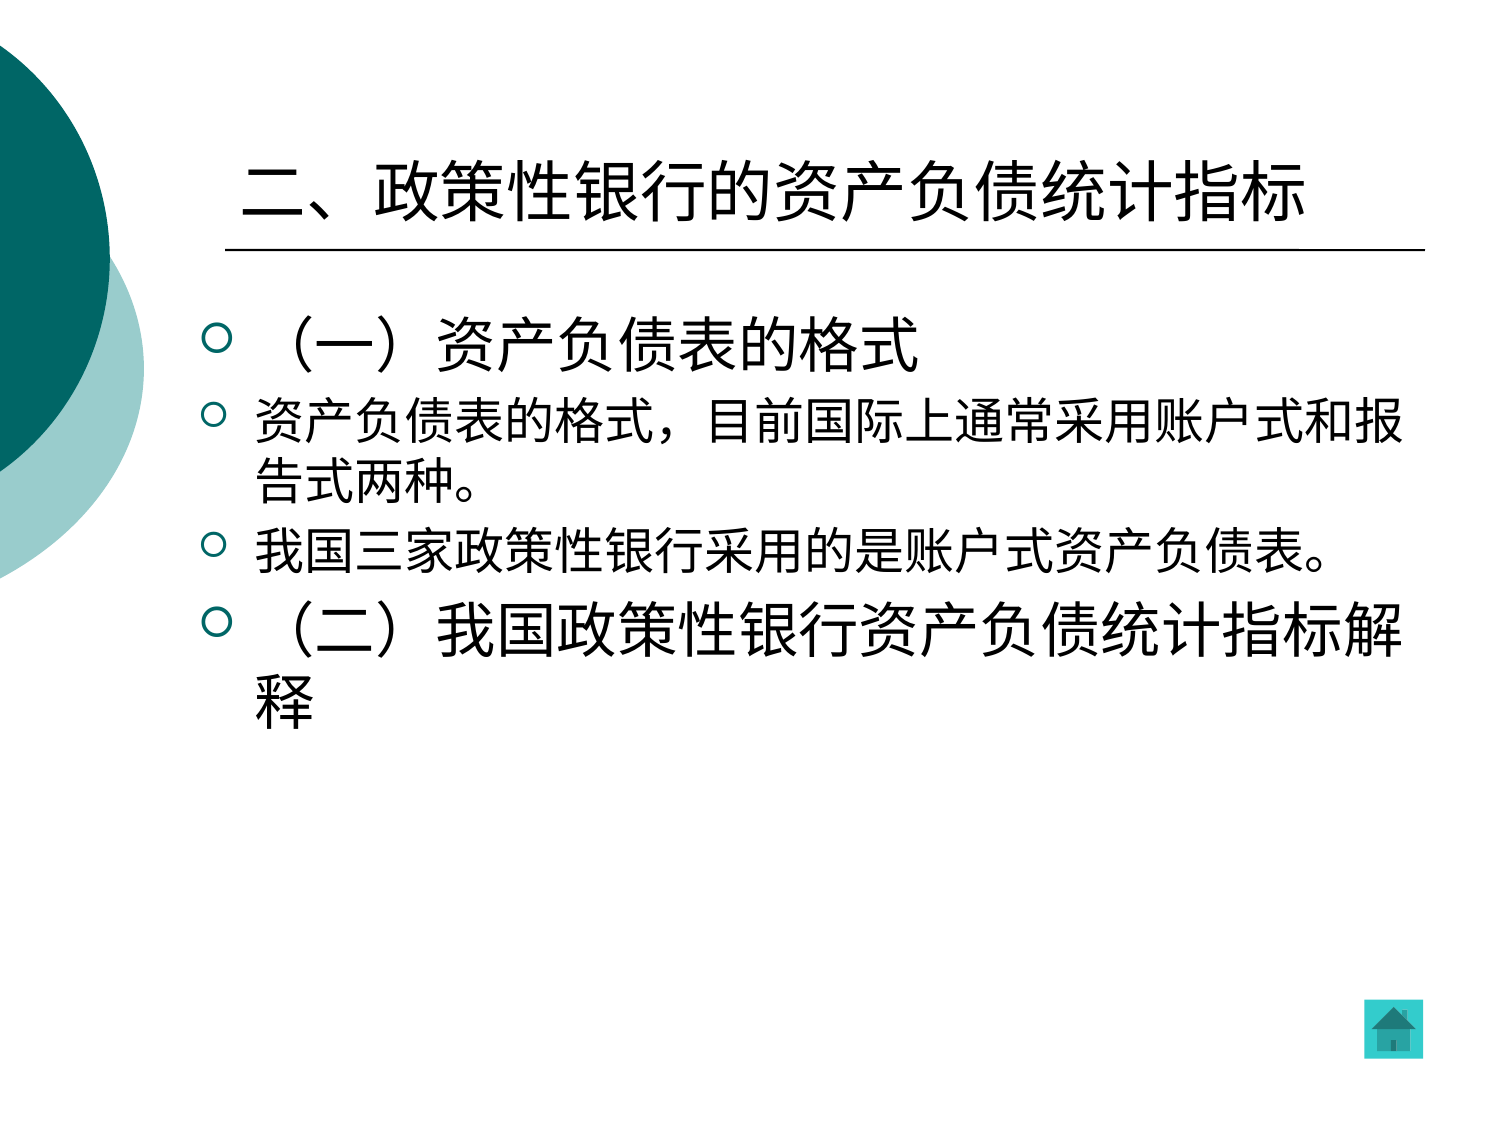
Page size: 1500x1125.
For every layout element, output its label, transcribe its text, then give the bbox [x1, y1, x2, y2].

list （一）资产负债表的格式 资产负债表的格式，目前国际上通常采用账户式和报告式两种。 我国三家政策性银行采用的是账户式资产负债表。 （二）我国政策性银行资产负债统计指标解释 [182, 299, 1425, 975]
text_box [1364, 999, 1424, 1059]
title 二、政策性银行的资产负债统计指标 [224, 49, 1425, 238]
